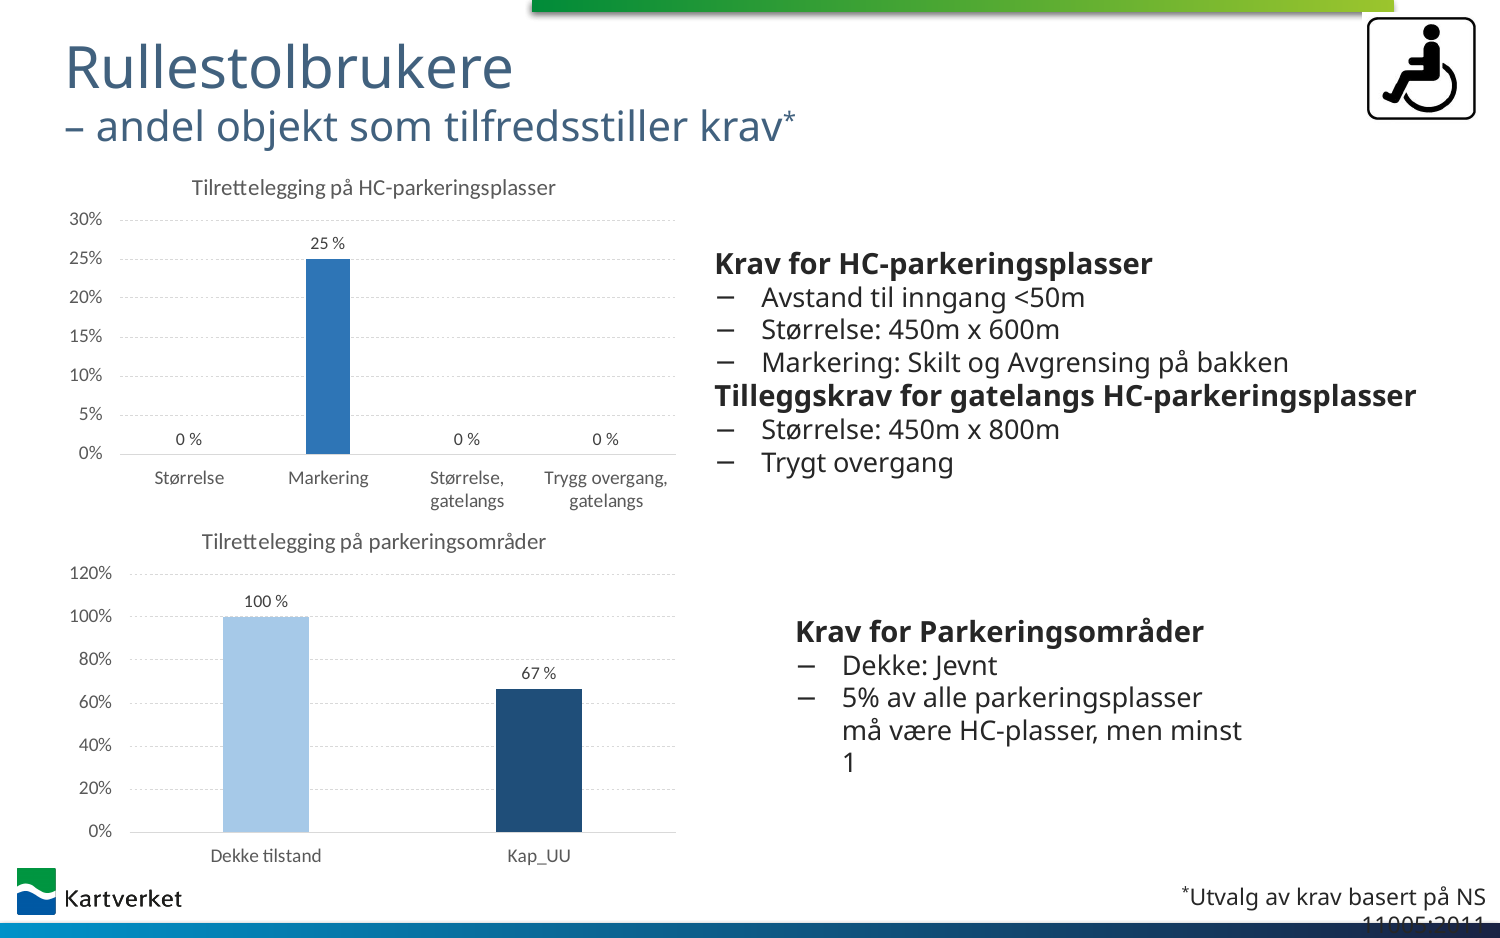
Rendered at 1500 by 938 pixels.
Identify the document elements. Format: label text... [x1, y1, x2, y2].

text_box Rullestolbrukere – andel objekt som tilfredsstiller krav* [49, 25, 1431, 158]
picture [1362, 12, 1481, 126]
picture [62, 520, 687, 874]
text_box *Utvalg av krav basert på NS 11005:2011 [1068, 873, 1500, 938]
text_box Krav for HC-parkeringsplasser Avstand til inngang <50m Størrelse: 450m x 600m Markering: Skilt og Avgrensing på bakken Tilleggskrav for gatelangs HC-parkeringsplasser Størrelse: 450m x 800m Trygt overgang [699, 237, 1433, 485]
text_box Krav for Parkeringsområder Dekke: Jevnt 5% av alle parkeringsplasser må være HC-plasser, men minst 1 [780, 605, 1261, 786]
picture [62, 166, 687, 519]
